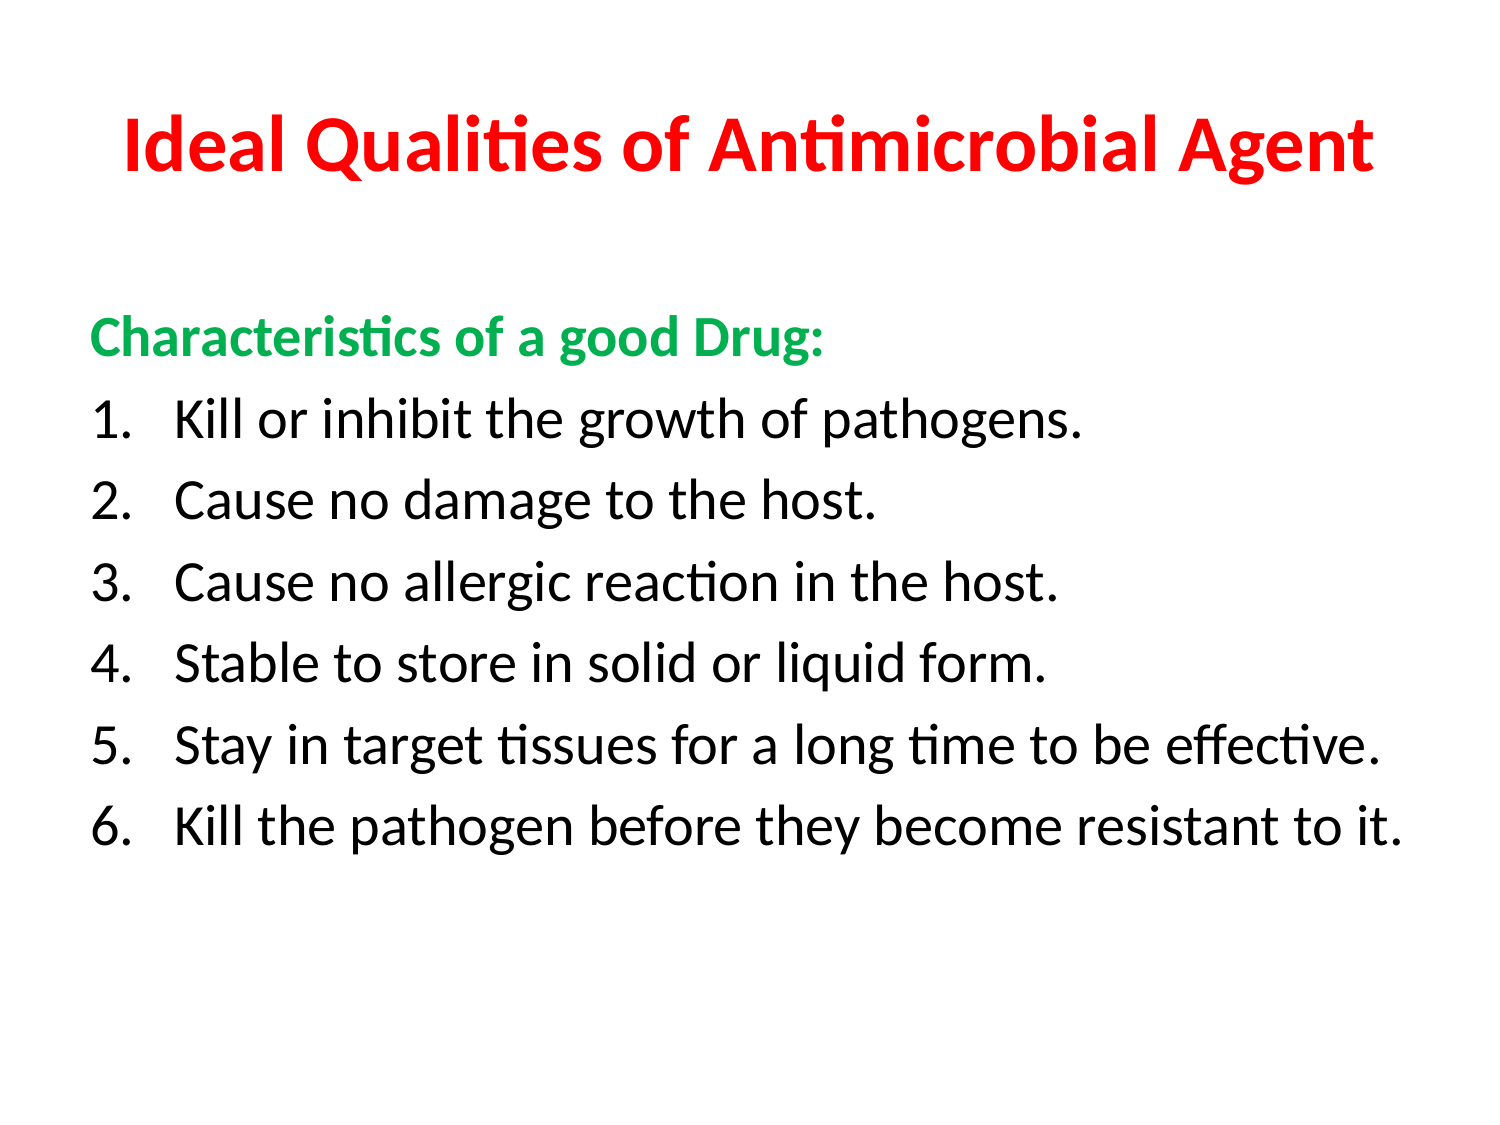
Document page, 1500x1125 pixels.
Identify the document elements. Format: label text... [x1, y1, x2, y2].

title Ideal Qualities of Antimicrobial Agent [75, 45, 1425, 233]
list Characteristics of a good Drug: Kill or inhibit the growth of pathogens. Cause no damage to the host. Cause no allergic reaction in the host. Stable to store in solid or liquid form. Stay in target tissues for a long time to be effective. Kill the pathogen before they become resistant to it. [75, 290, 1425, 1005]
